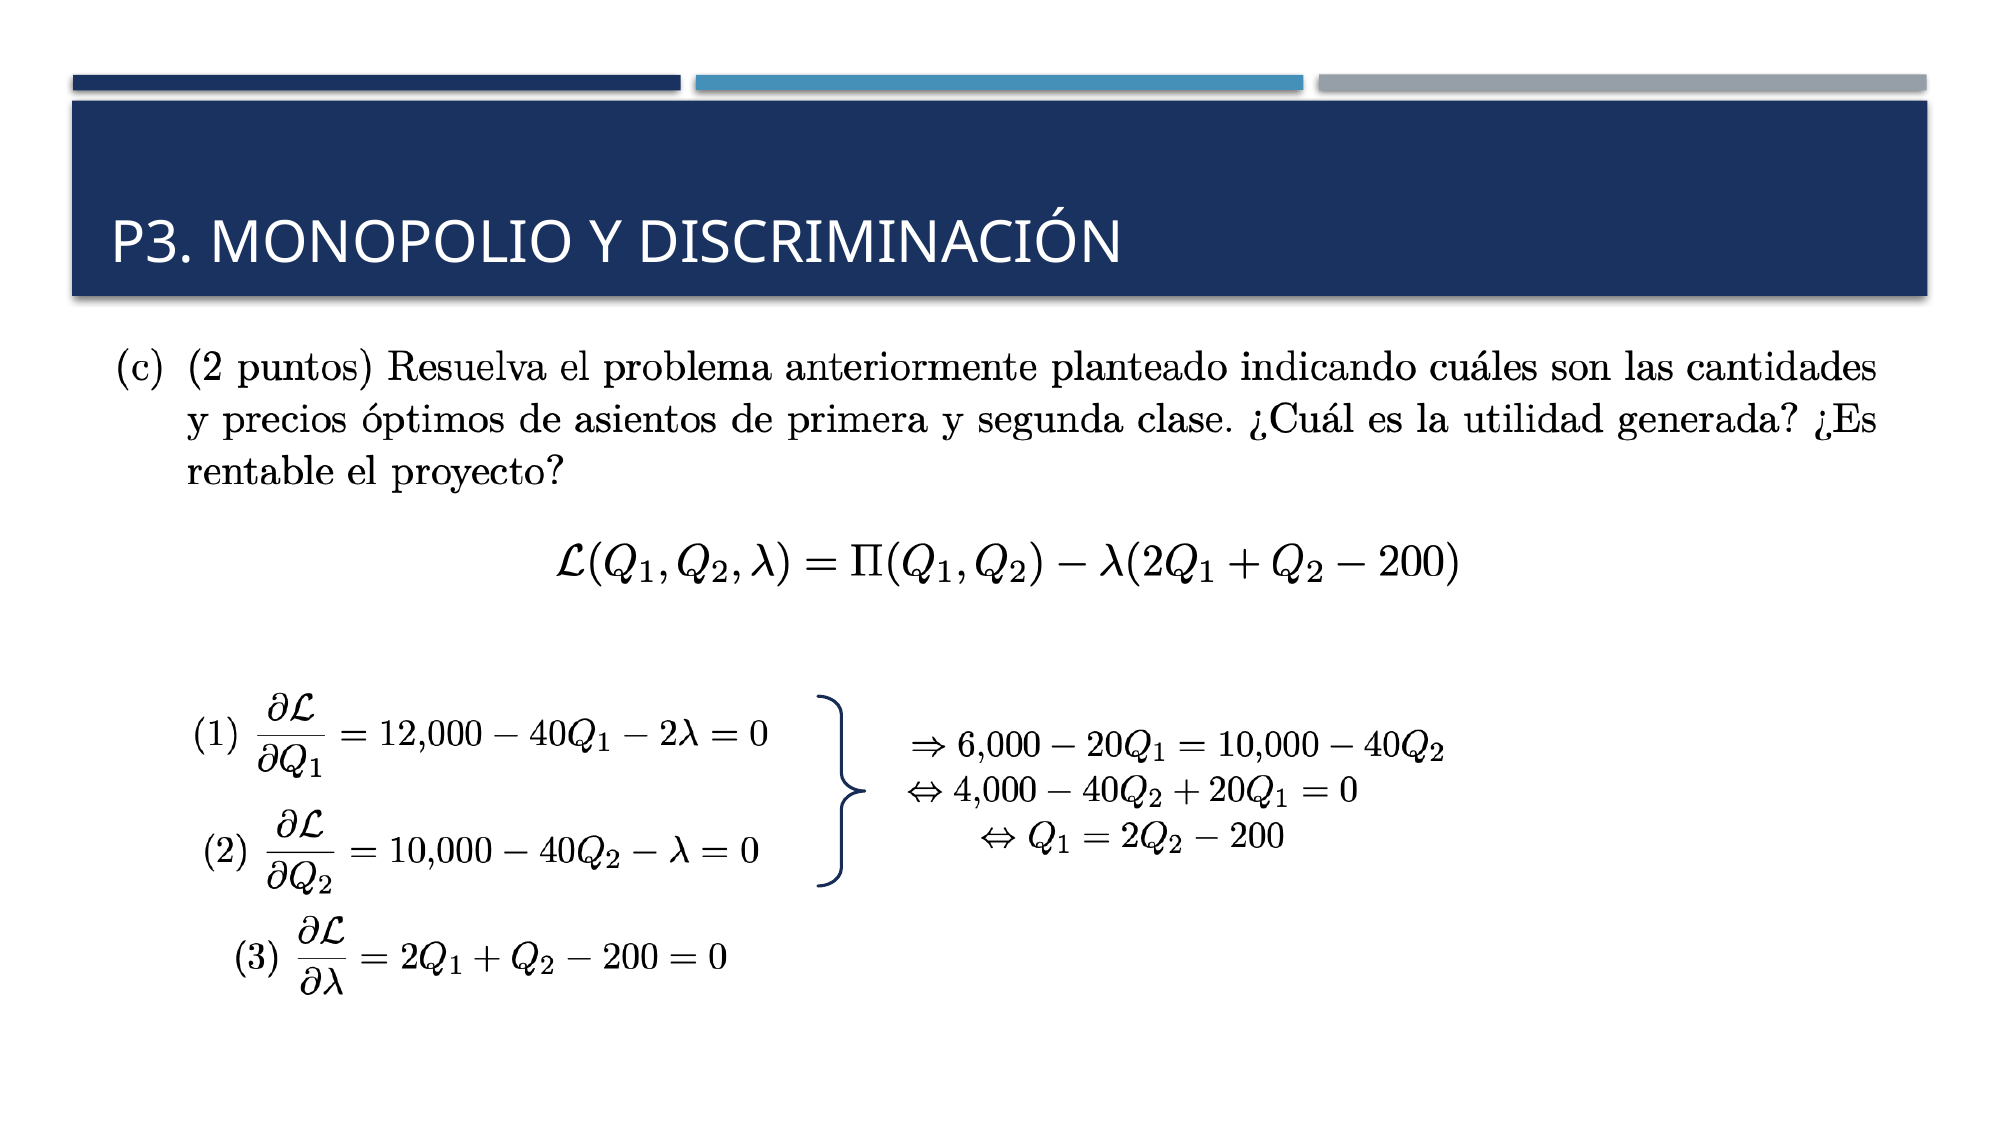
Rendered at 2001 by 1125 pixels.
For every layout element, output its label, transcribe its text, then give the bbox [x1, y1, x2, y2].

picture [527, 507, 1473, 609]
title P3. monopolio y discriminación [95, 115, 1905, 282]
picture [879, 703, 1477, 872]
picture [170, 688, 792, 1011]
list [94, 328, 1906, 518]
text_box [816, 695, 866, 887]
